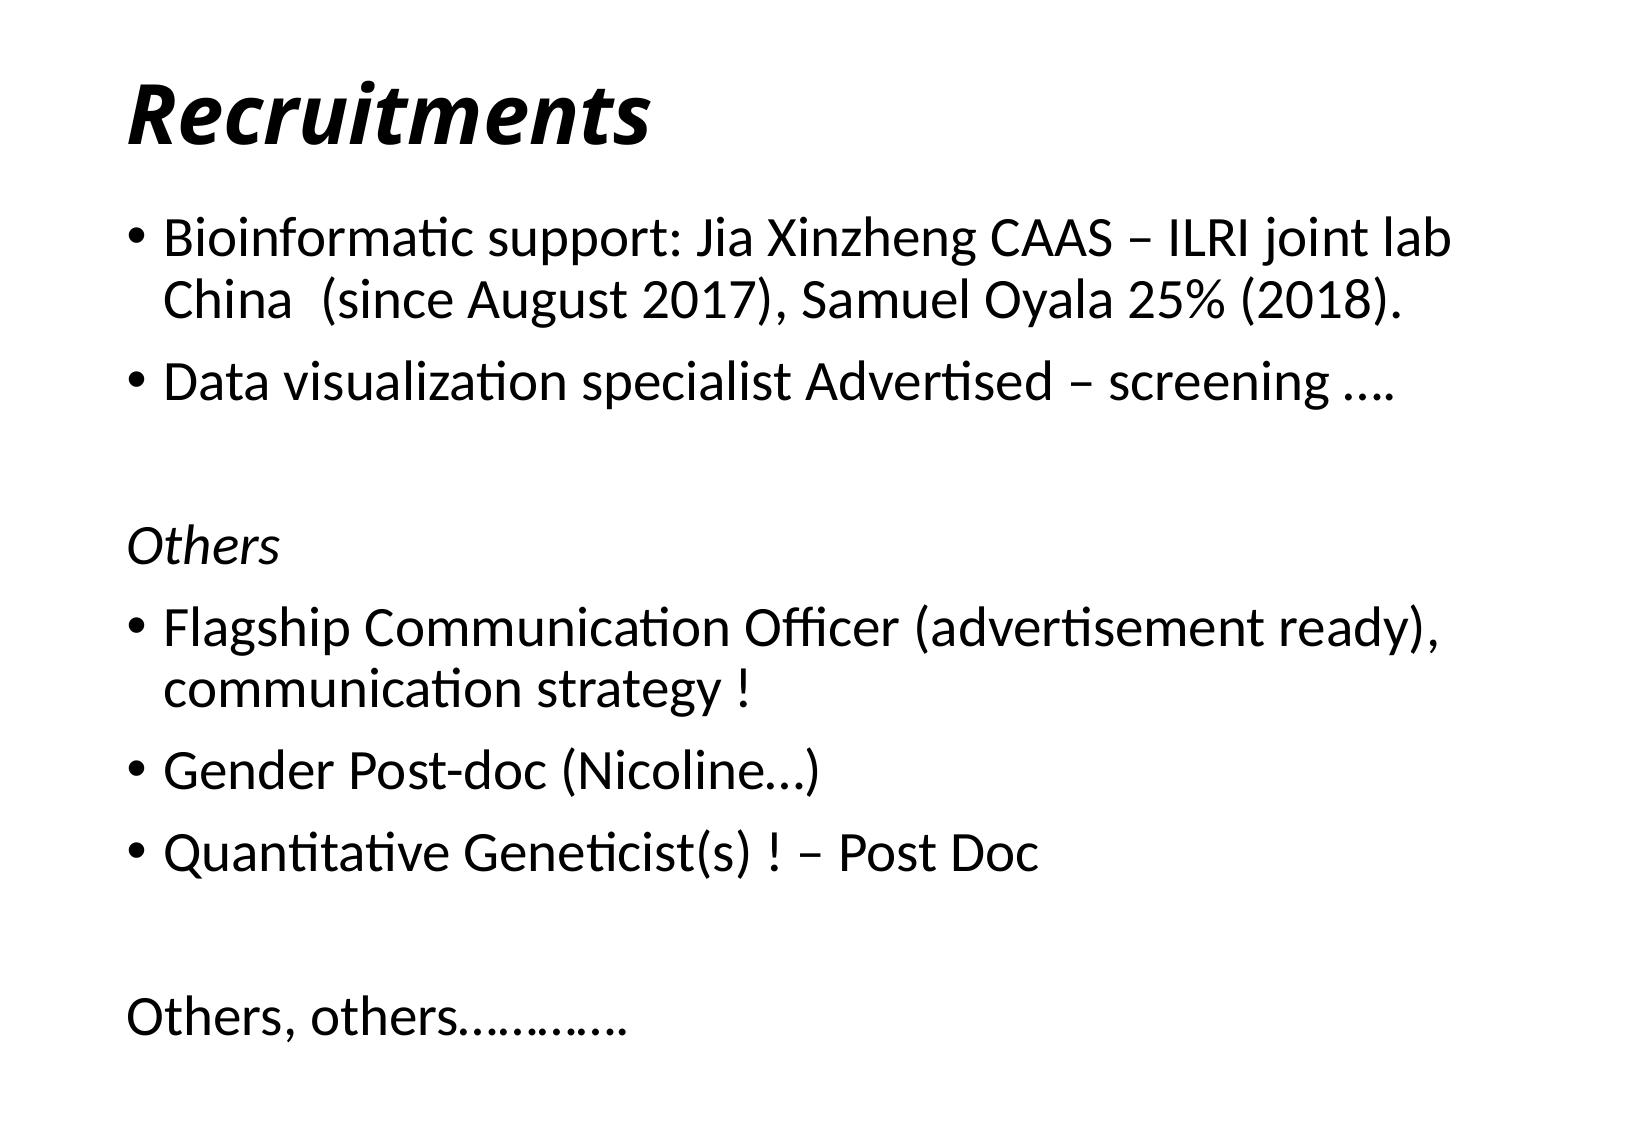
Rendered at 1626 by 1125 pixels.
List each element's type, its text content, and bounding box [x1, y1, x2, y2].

list Bioinformatic support: Jia Xinzheng CAAS – ILRI joint lab China (since August 2017), Samuel Oyala 25% (2018). Data visualization specialist Advertised – screening …. Others Flagship Communication Officer (advertisement ready), communication strategy ! Gender Post-doc (Nicoline…) Quantitative Geneticist(s) ! – Post Doc Others, others…………. [111, 200, 1491, 1071]
title Recruitments [111, 9, 1514, 227]
